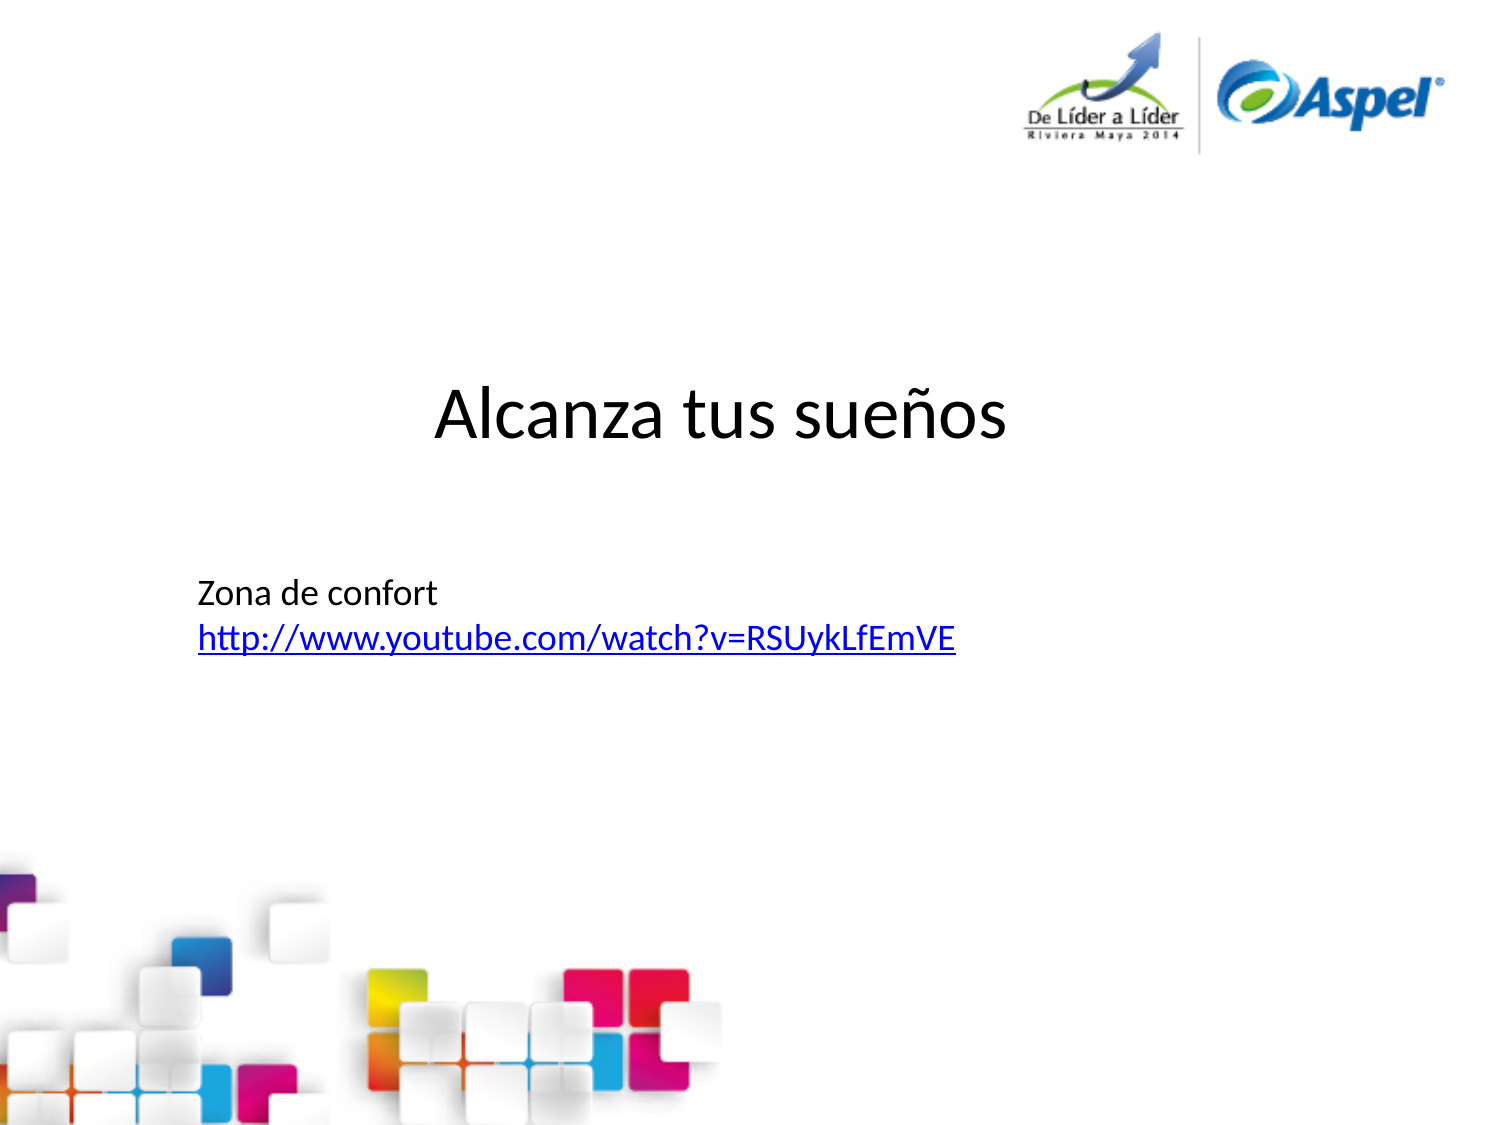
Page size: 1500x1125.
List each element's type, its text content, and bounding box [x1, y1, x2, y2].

picture [0, 0, 1500, 1125]
text_box Zona de confort http://www.youtube.com/watch?v=RSUykLfEmVE [183, 515, 1125, 665]
title Alcanza tus sueños [419, 314, 1046, 502]
